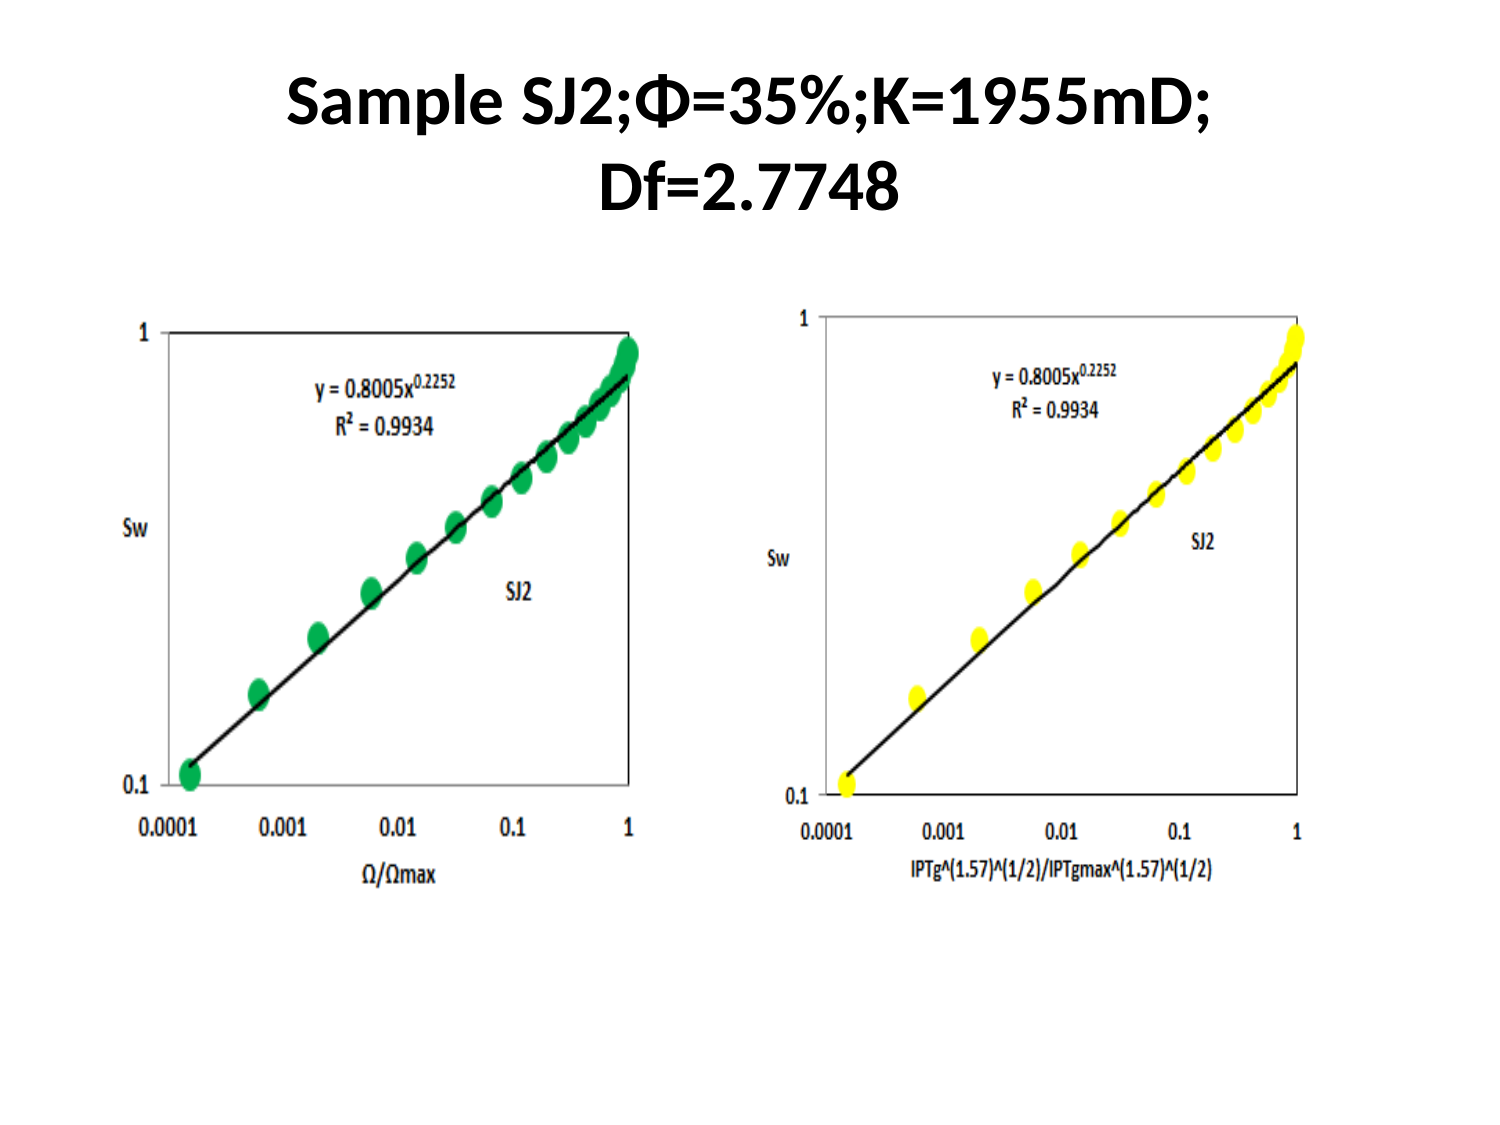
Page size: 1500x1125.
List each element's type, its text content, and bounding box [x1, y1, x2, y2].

title Sample SJ2;Φ=35%;K=1955mD; Df=2.7748 [75, 45, 1425, 233]
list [62, 224, 726, 938]
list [762, 287, 1426, 888]
